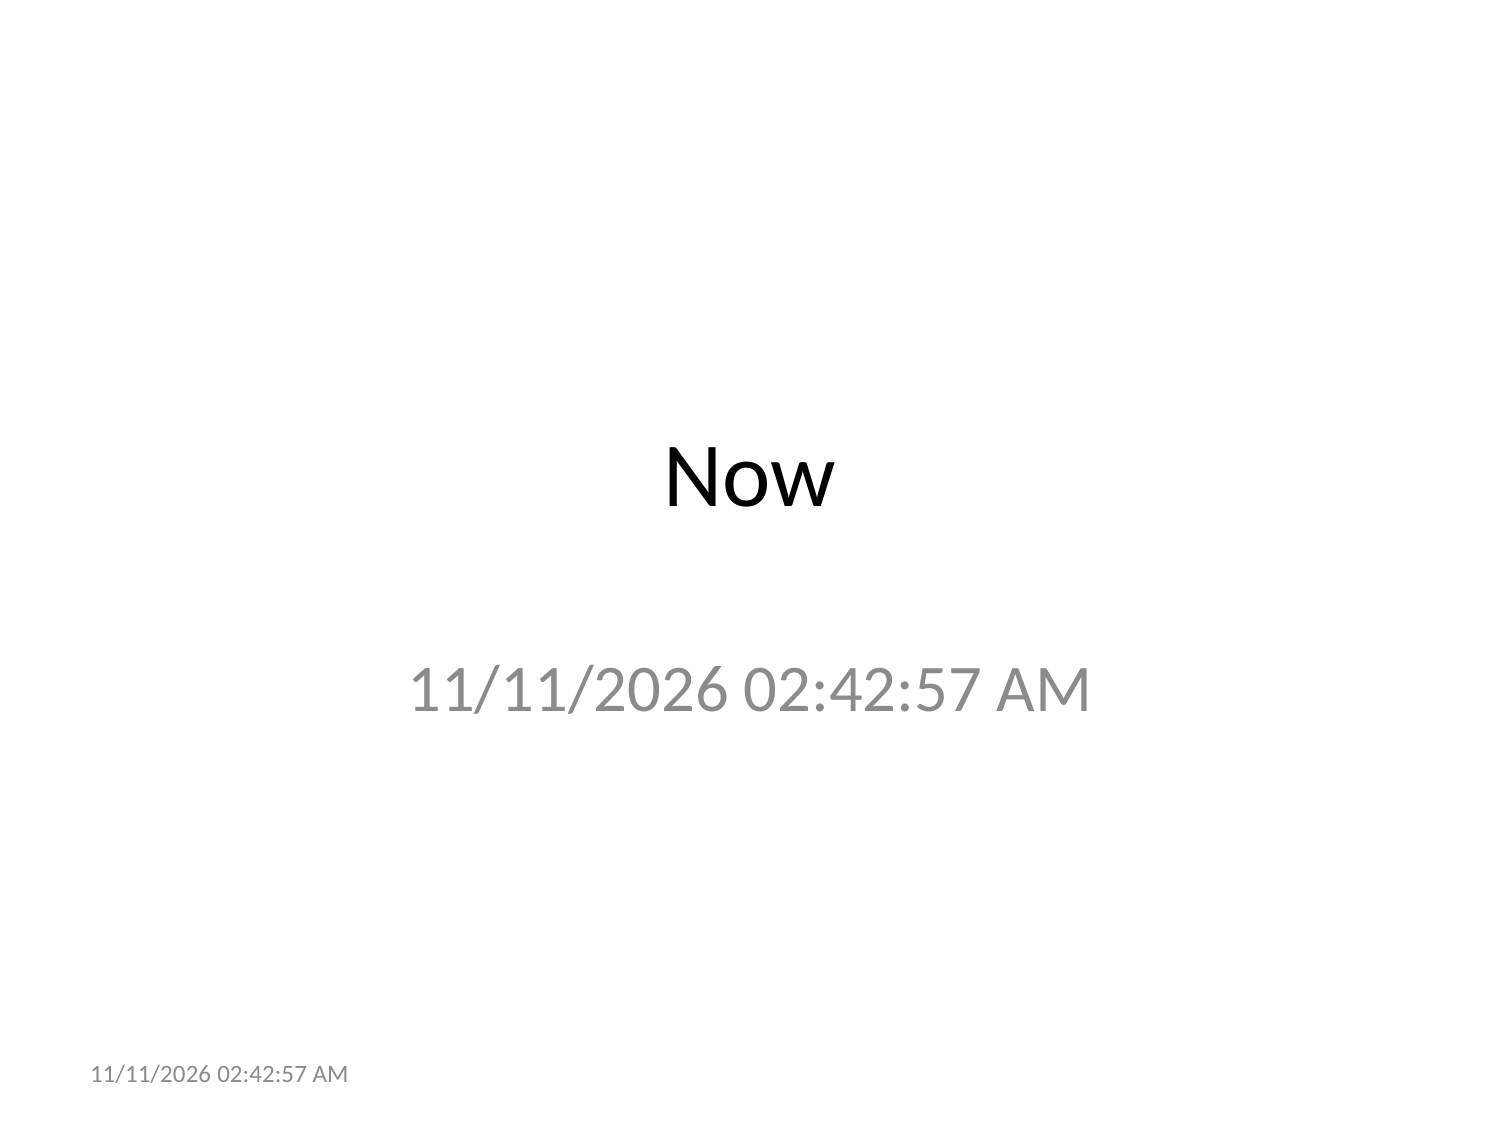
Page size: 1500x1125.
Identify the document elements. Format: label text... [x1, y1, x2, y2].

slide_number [75, 1042, 425, 1103]
title Now [112, 349, 1388, 591]
subtitle 2011-12-19 10:20:04 AM [225, 637, 1275, 925]
